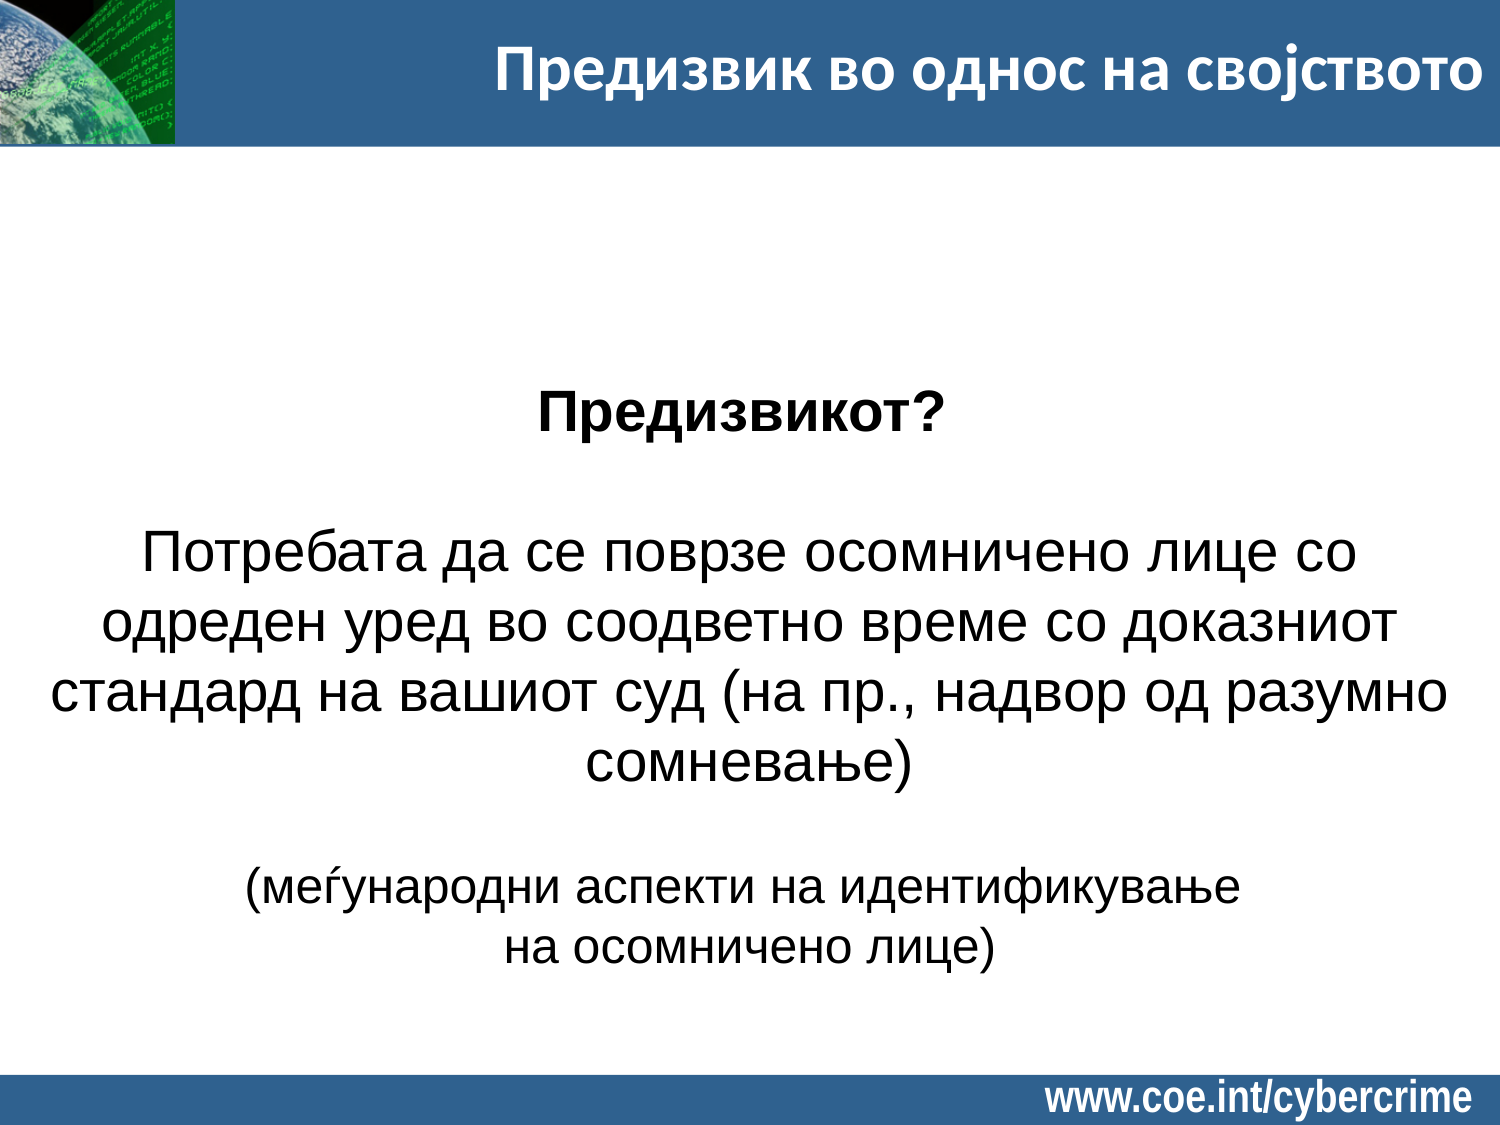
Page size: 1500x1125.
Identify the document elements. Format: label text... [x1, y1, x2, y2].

text_box [0, 1073, 1030, 1125]
text_box Предизвикот? Потребата да се поврзе осомничено лице со одреден уред во соодветно време со доказниот стандард на вашиот суд (на пр., надвор од разумно сомневање) (меѓународни аспекти на идентификување на осомничено лице) [19, 156, 1481, 1051]
picture [0, 0, 175, 144]
text_box www.coe.int/cybercrime [1030, 1059, 1500, 1125]
text_box Предизвик во однос на својството [177, 0, 1500, 149]
